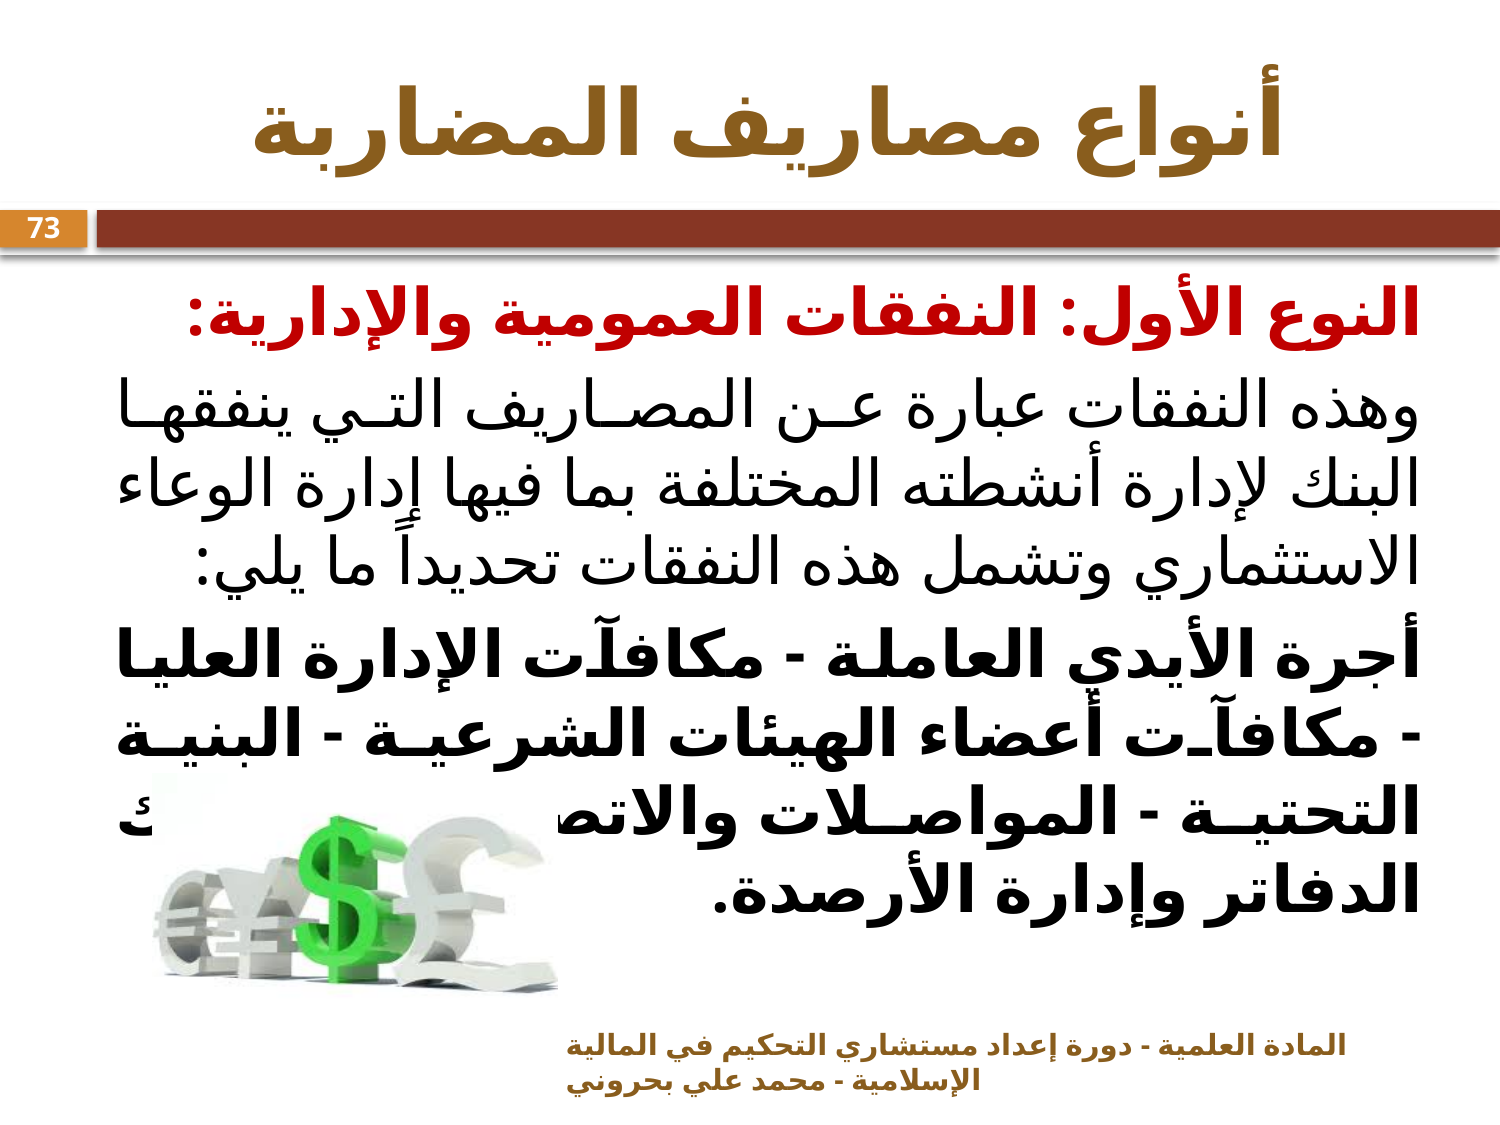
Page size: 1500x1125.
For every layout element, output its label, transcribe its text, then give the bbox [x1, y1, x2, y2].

title أنواع مصاريف المضاربة [100, 37, 1438, 200]
list النوع الأول: النفقات العمومية والإدارية: وهذه النفقات عبارة عن المصاريف التي ينفقها البنك لإدارة أنشطته المختلفة بما فيها إدارة الوعاء الاستثماري وتشمل هذه النفقات تحديداً ما يلي: أجرة الأيدي العاملة - مكافآت الإدارة العليا - مكافآت أعضاء الهيئات الشرعية - البنية التحتية - المواصلات والاتصالات - مسك الدفاتر وإدارة الأرصدة. [100, 262, 1438, 1000]
slide_number 73 [0, 208, 88, 249]
footer المادة العلمية - دورة إعداد مستشاري التحكيم في المالية الإسلامية - محمد علي بحروني [550, 1031, 1441, 1092]
picture [152, 773, 558, 1020]
